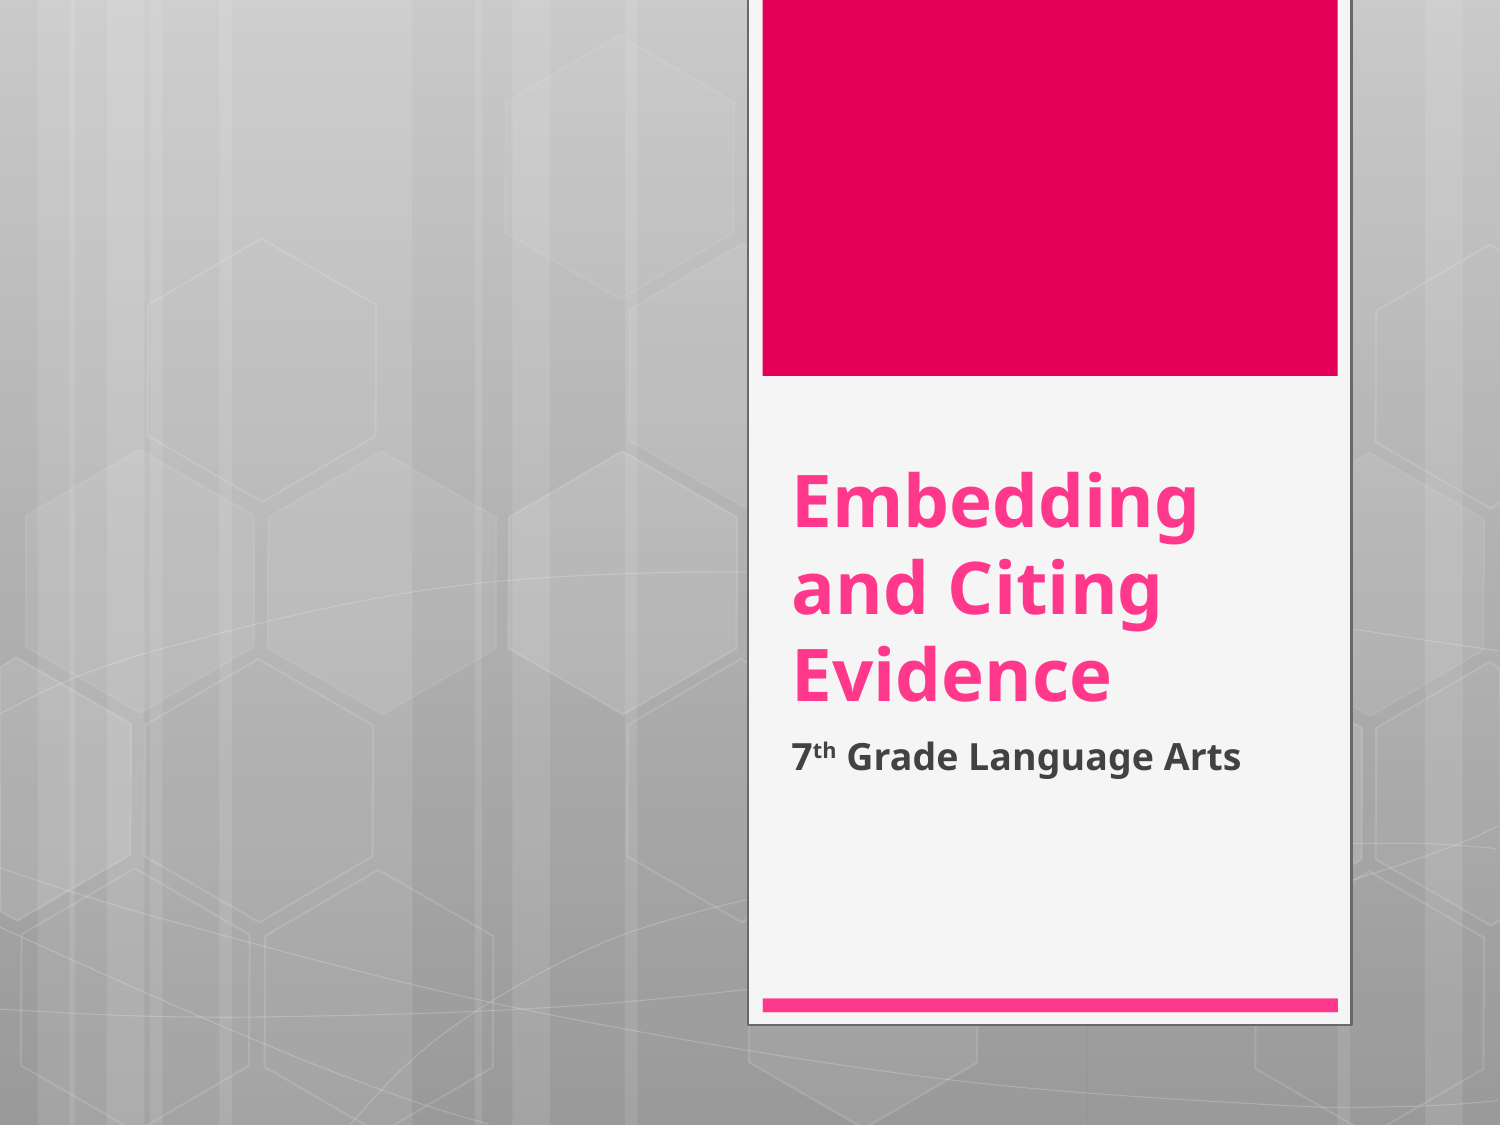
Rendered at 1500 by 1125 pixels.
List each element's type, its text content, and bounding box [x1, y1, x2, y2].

title Embedding and Citing Evidence [776, 444, 1320, 724]
subtitle 7th Grade Language Arts [776, 725, 1320, 933]
